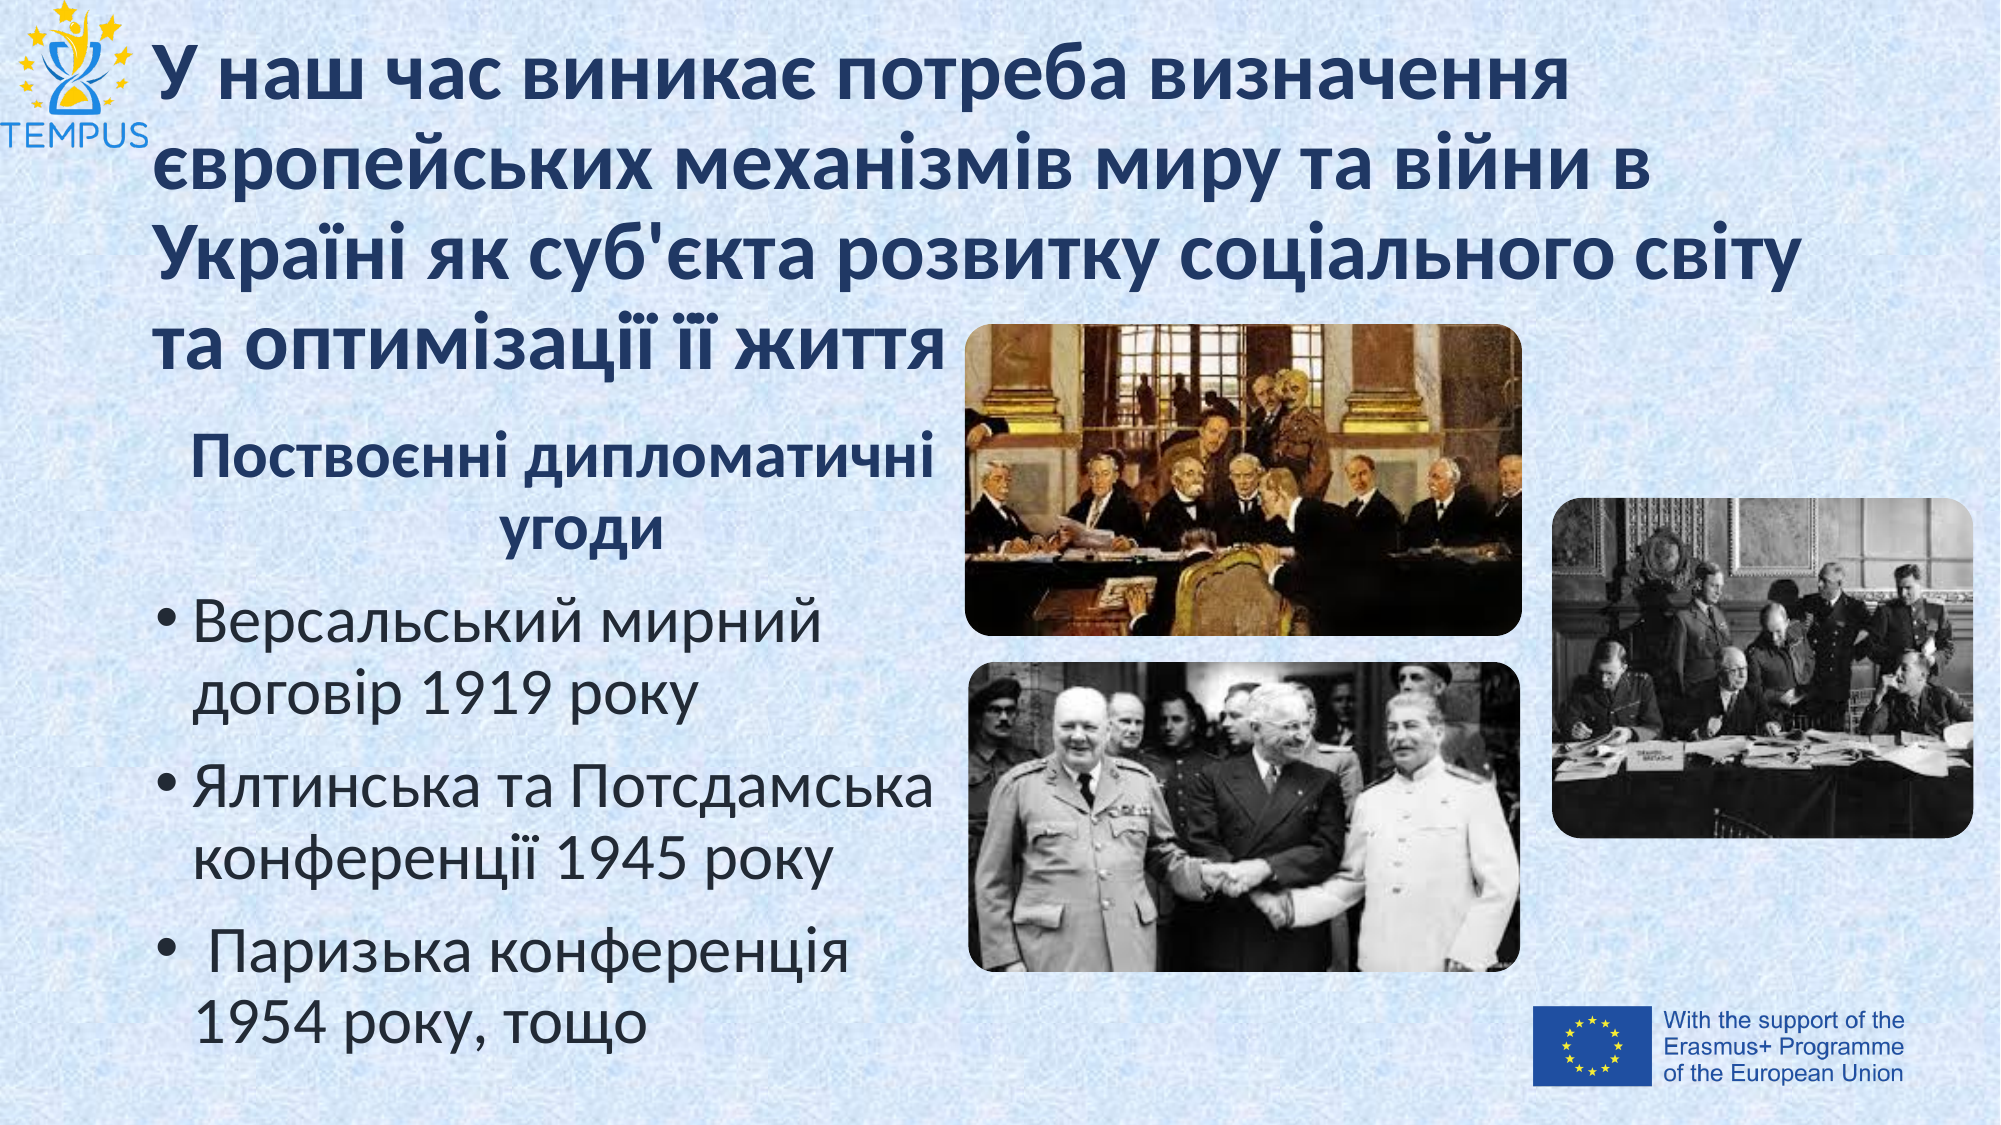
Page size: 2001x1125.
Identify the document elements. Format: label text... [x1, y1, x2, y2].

title У наш час виникає потреба визначення європейських механізмів миру та війни в Україні як суб'єкта розвитку соціального світу та оптимізації її життя [137, 59, 1863, 356]
picture [0, 0, 2001, 1125]
list Поствоєнні дипломатичні угоди Версальський мирний договір 1919 року Ялтинська та Потсдамська конференції 1945 року Паризька конференція 1954 року, тощо [140, 412, 988, 1082]
